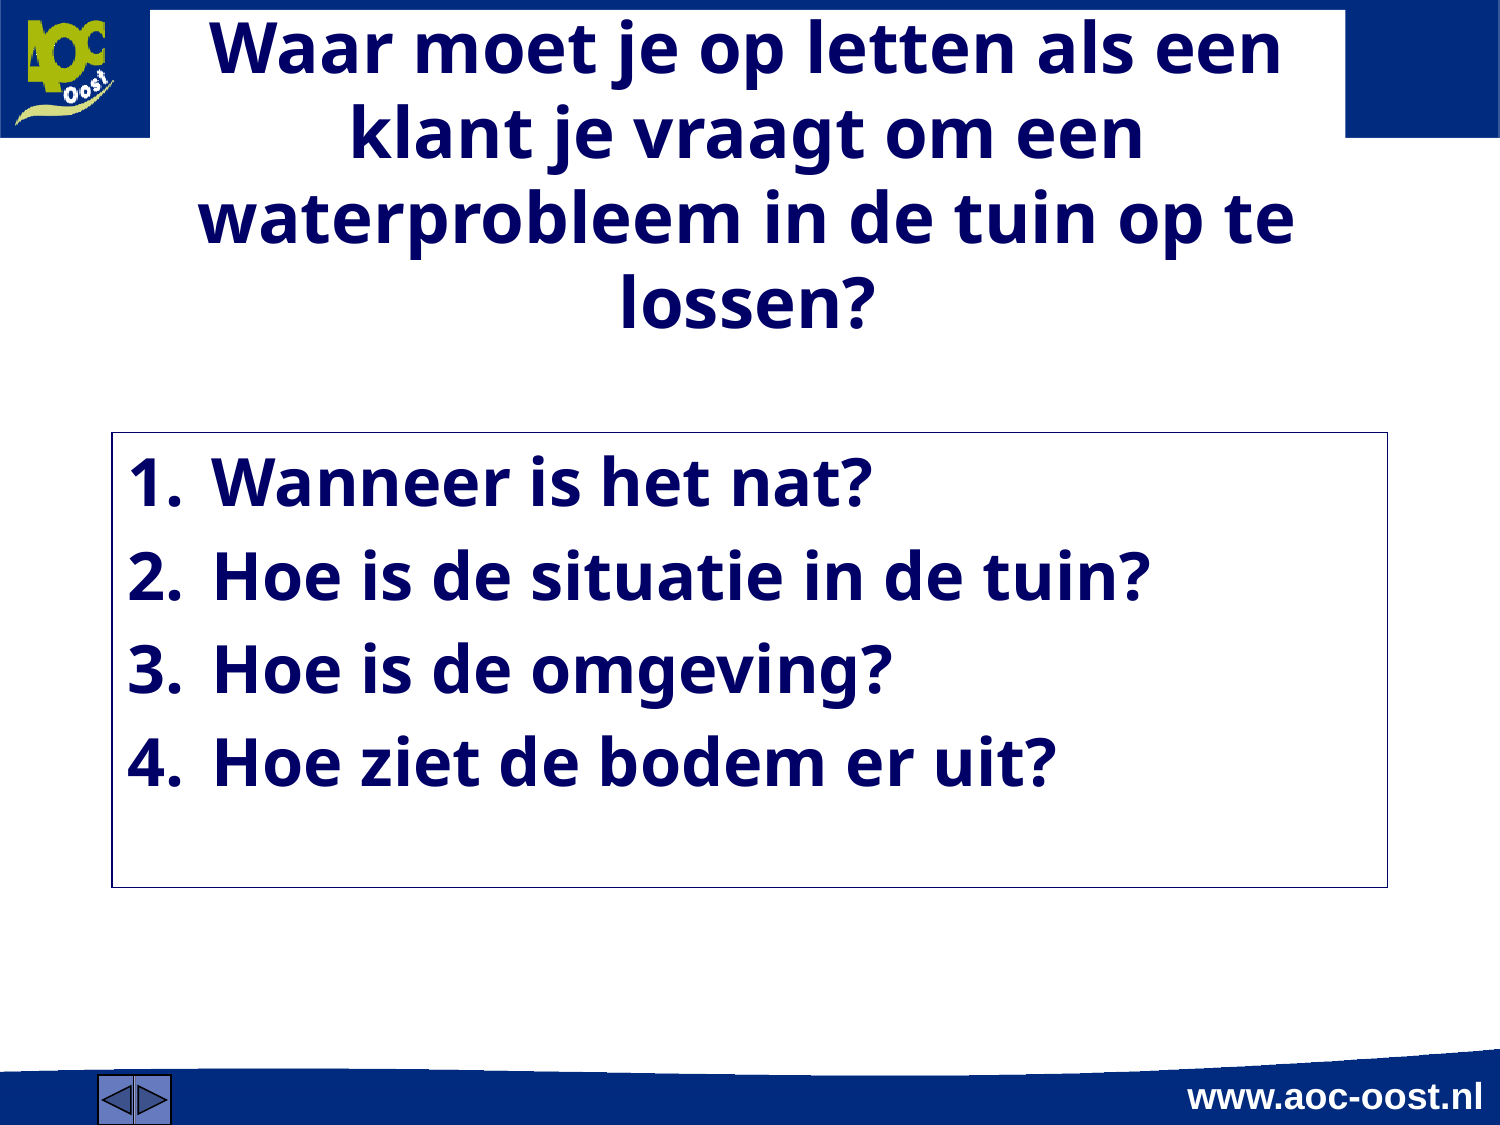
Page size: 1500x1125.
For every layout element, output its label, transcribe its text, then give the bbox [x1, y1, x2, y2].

title Waar moet je op letten als een klant je vraagt om een waterprobleem in de tuin op te lossen? [150, 9, 1346, 421]
picture [0, 1049, 1500, 1125]
list Wanneer is het nat? Hoe is de situatie in de tuin? Hoe is de omgeving? Hoe ziet de bodem er uit? [111, 432, 1388, 888]
picture [0, 0, 1500, 138]
